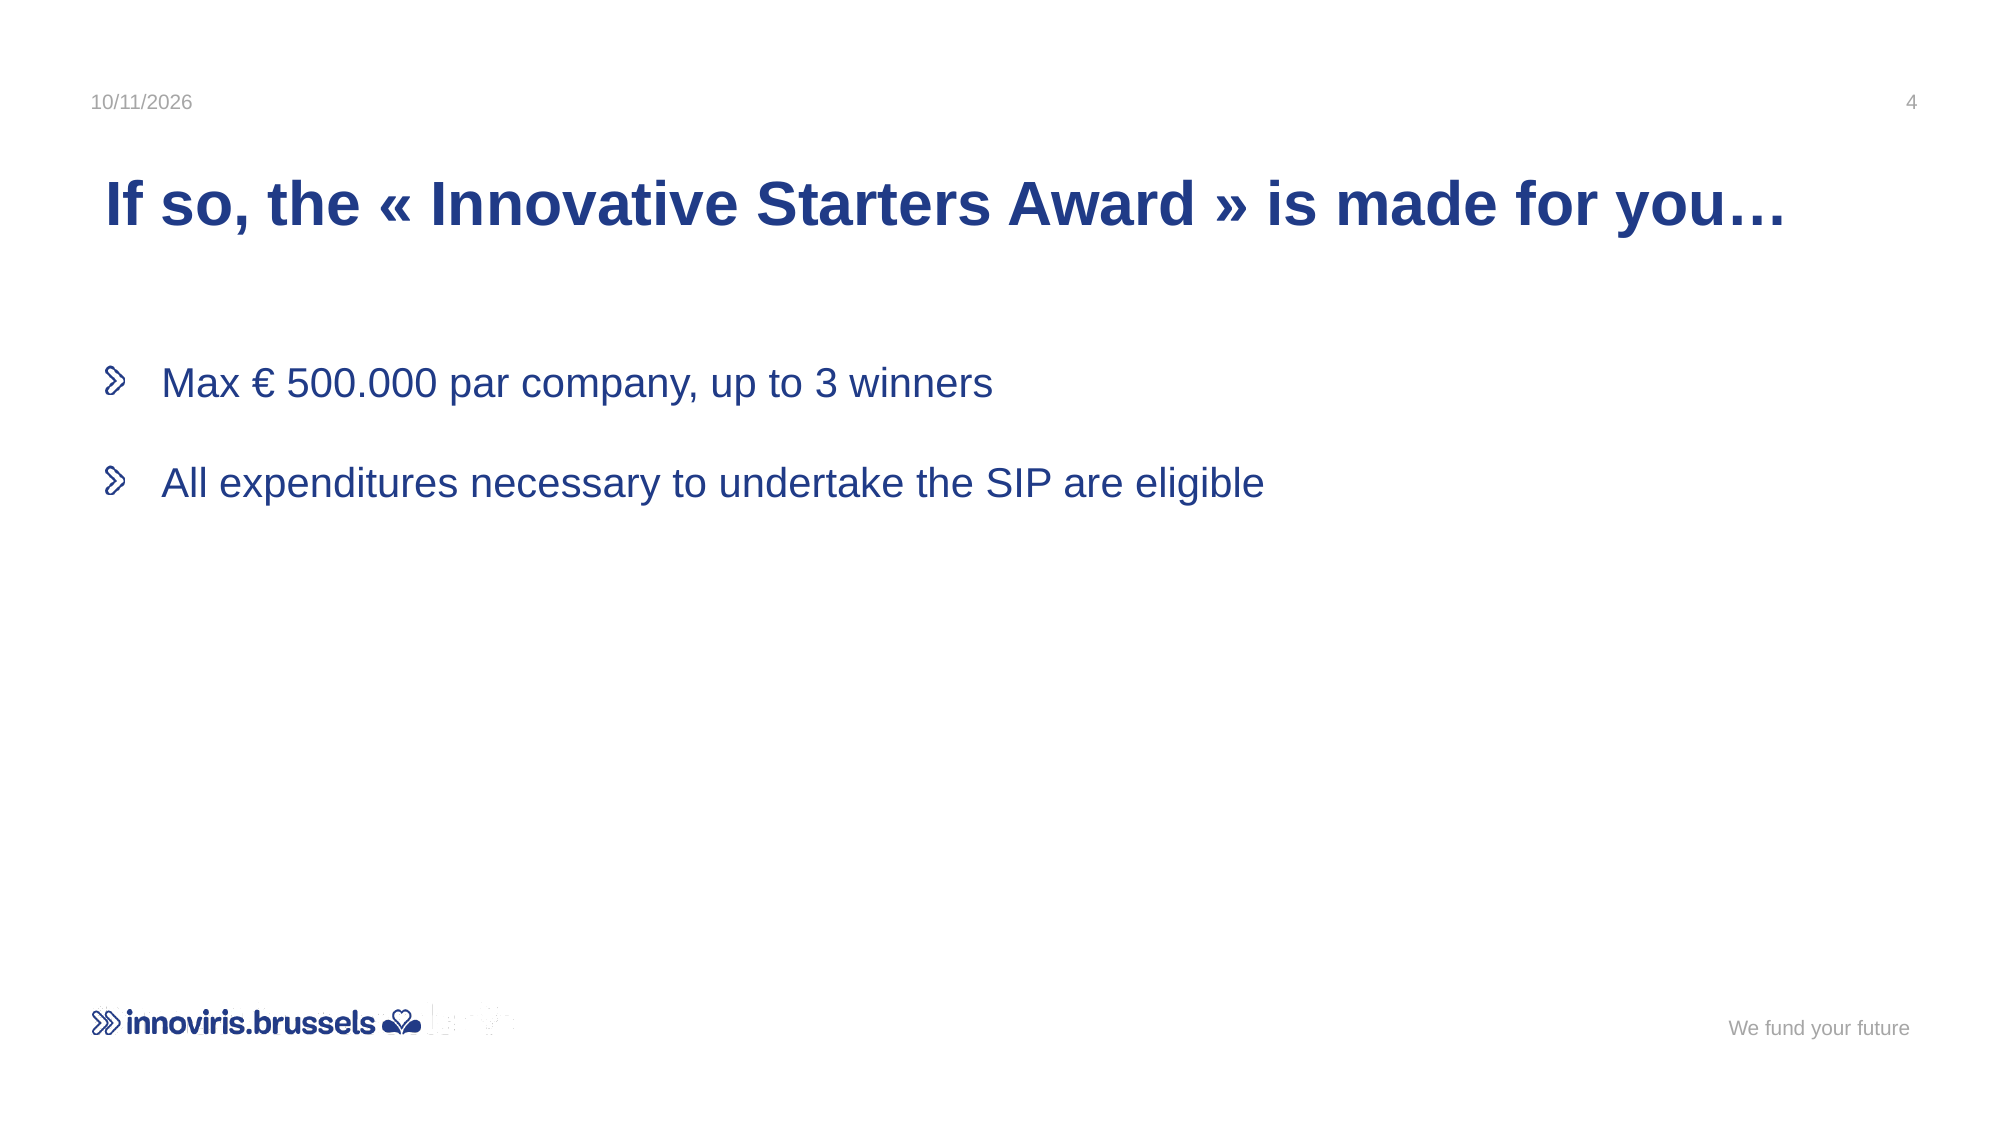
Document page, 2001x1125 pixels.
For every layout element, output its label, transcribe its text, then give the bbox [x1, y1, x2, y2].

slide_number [75, 70, 526, 131]
picture [105, 465, 125, 495]
list If so, the « Innovative Starters Award » is made for you… [90, 155, 1910, 441]
slide_number 4 [1482, 70, 1933, 131]
picture [90, 1002, 514, 1035]
list Max € 500.000 par company, up to 3 winners All expenditures necessary to undertake the SIP are eligible [90, 441, 1910, 616]
footer We fund your future [1250, 996, 1926, 1057]
